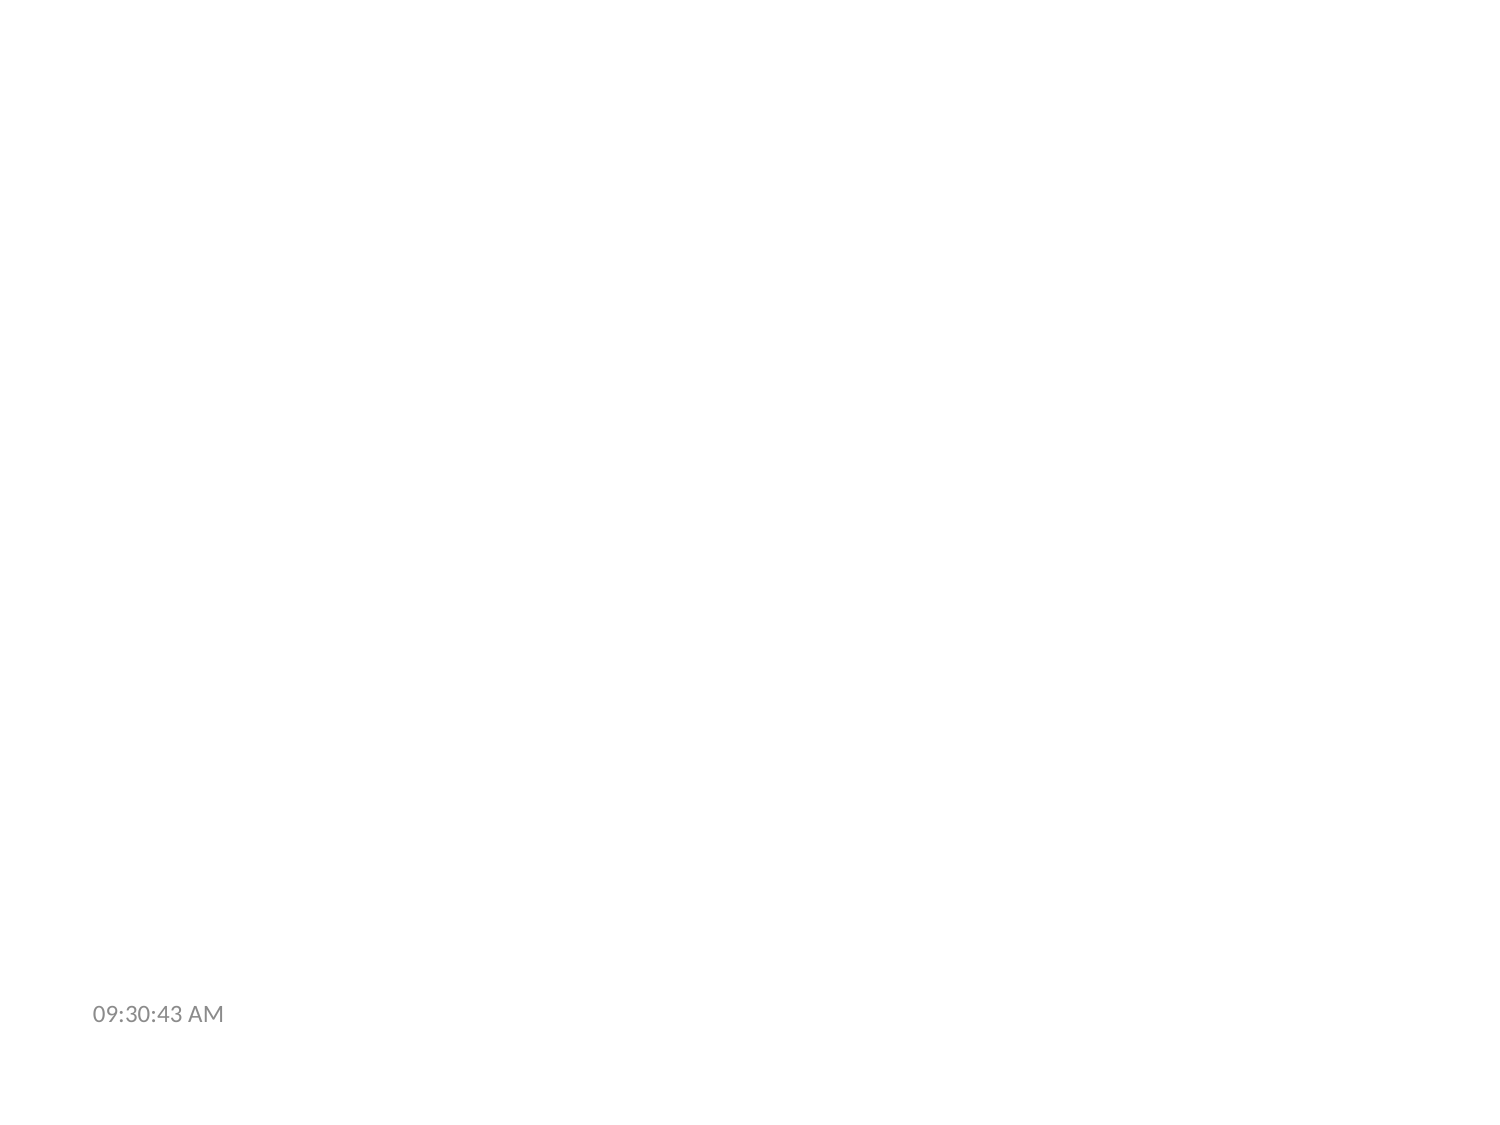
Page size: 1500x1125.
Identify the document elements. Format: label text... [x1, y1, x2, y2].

text_box 3:35:09 PM [77, 982, 428, 1043]
